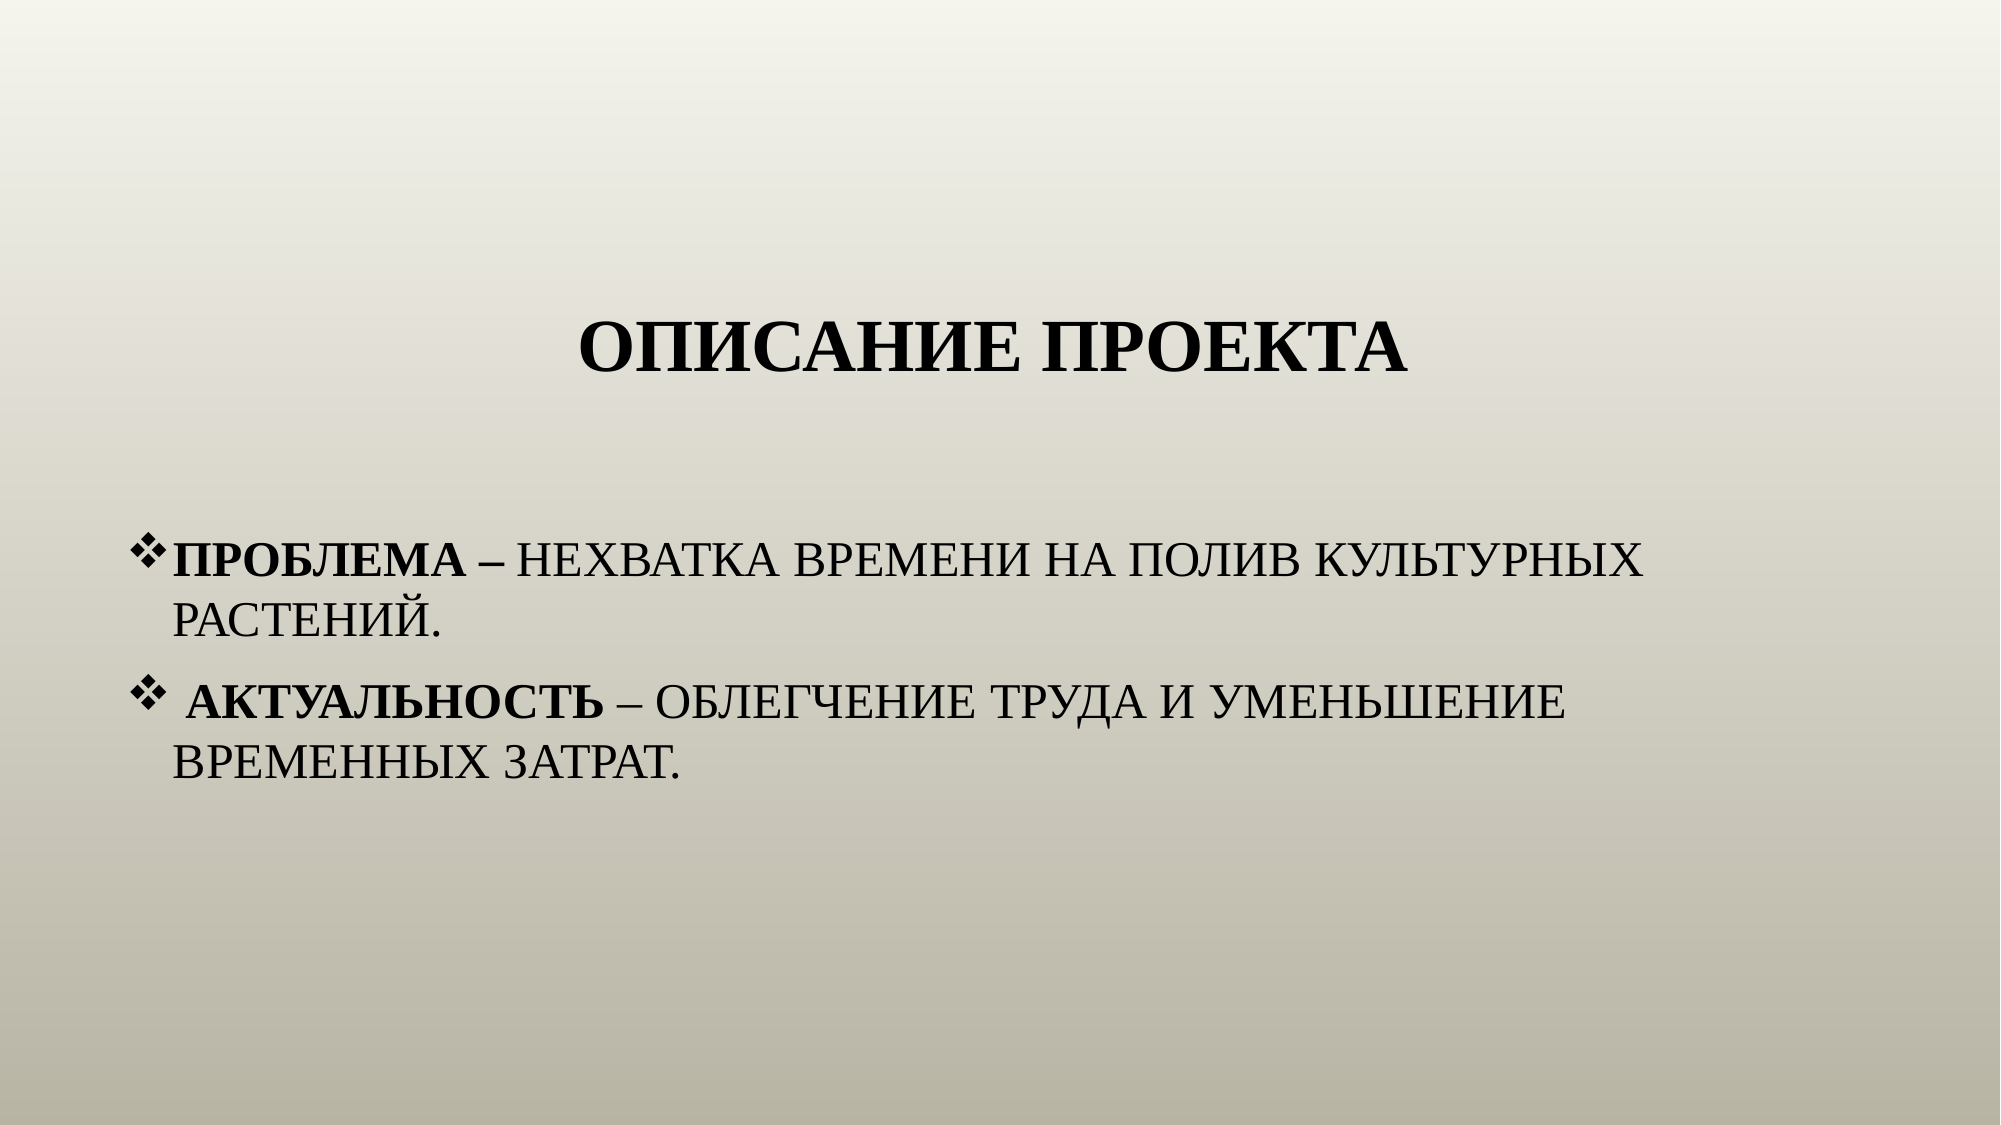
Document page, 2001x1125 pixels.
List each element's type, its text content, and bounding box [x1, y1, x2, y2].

list Описание проекта Проблема – нехватка времени на полив культурных растений. Актуальность – облегчение труда и уменьшение временных затрат. [111, 32, 1876, 1110]
